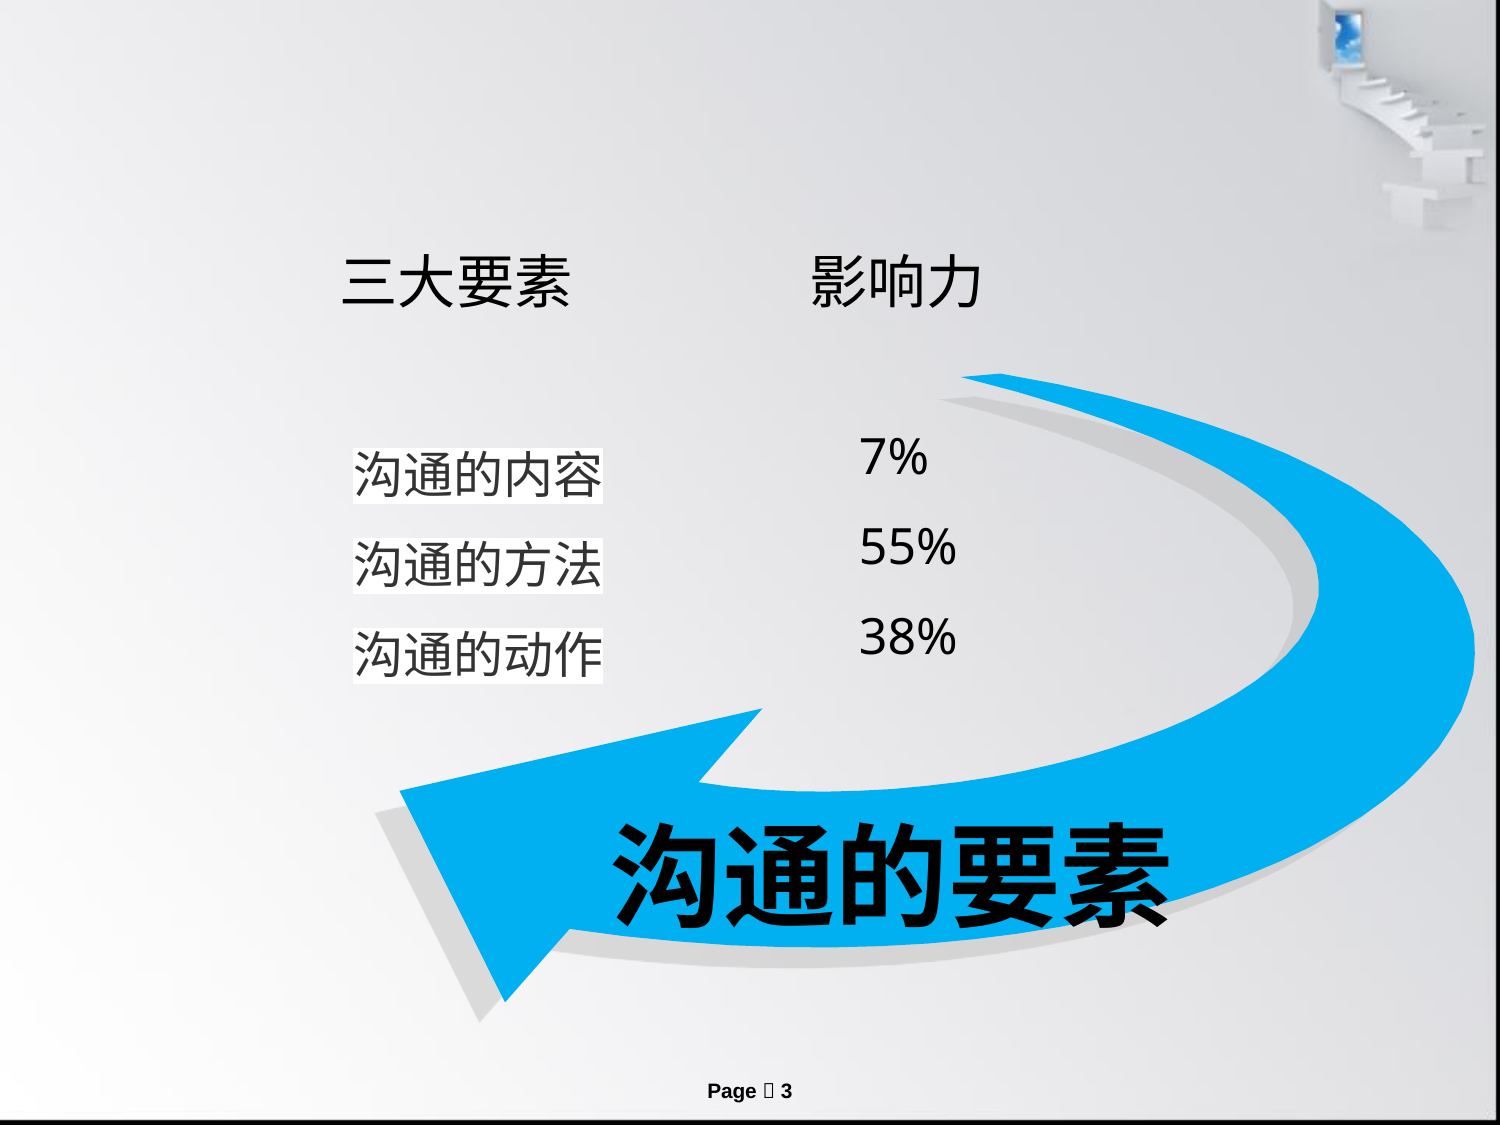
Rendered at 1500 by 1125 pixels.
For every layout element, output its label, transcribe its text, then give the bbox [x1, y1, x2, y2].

text_box 影响力 [794, 237, 1080, 323]
text_box 沟通的要素 [502, 798, 1282, 949]
text_box 沟通的内容 沟通的方法 沟通的动作 [338, 405, 685, 691]
text_box 7% 55% 38% [844, 387, 1129, 672]
text_box 三大要素 [324, 237, 610, 323]
picture [0, 0, 1500, 1125]
text_box [399, 373, 1475, 1002]
